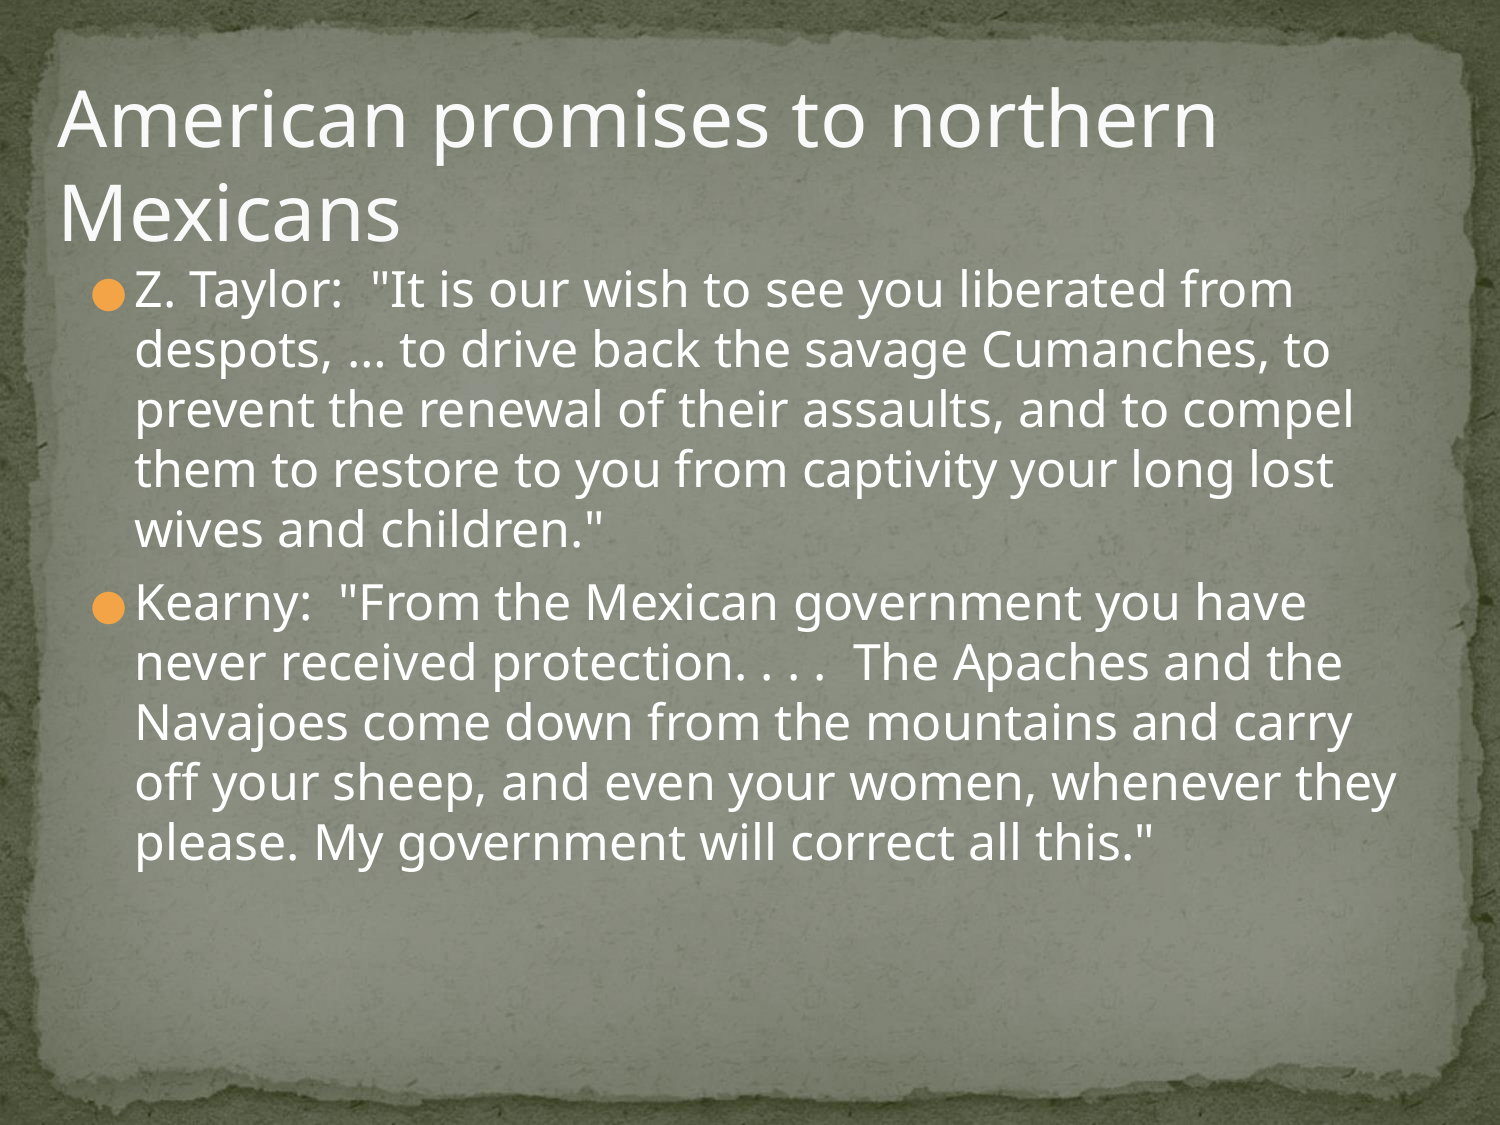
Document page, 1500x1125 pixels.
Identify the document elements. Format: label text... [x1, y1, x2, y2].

title American promises to northern Mexicans [42, 3, 1425, 266]
picture [0, 0, 1500, 1125]
list Z. Taylor: "It is our wish to see you liberated from despots, … to drive back the savage Cumanches, to prevent the renewal of their assaults, and to compel them to restore to you from captivity your long lost wives and children." Kearny: "From the Mexican government you have never received protection. . . . The Apaches and the Navajoes come down from the mountains and carry off your sheep, and even your women, whenever they please. My government will correct all this." [75, 266, 1425, 1000]
